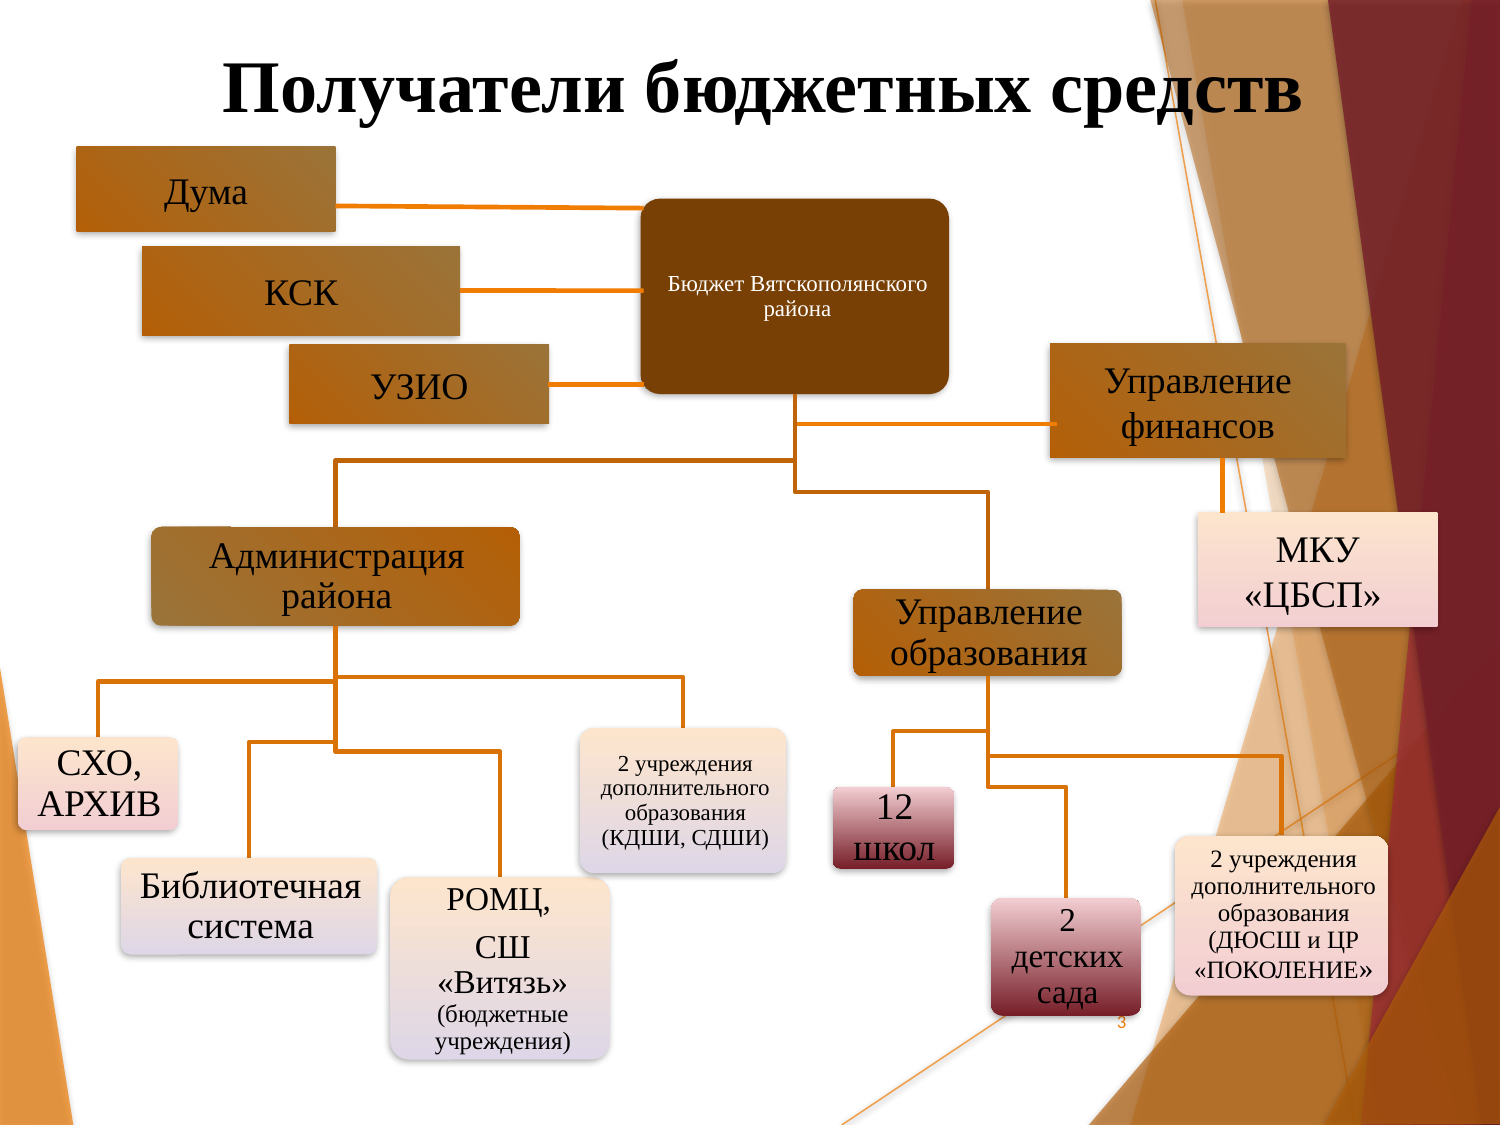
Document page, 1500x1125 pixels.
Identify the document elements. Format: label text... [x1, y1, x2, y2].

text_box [335, 205, 644, 209]
title Получатели бюджетных средств [88, 30, 1439, 135]
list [17, 195, 1471, 1107]
text_box Дума [76, 146, 336, 194]
